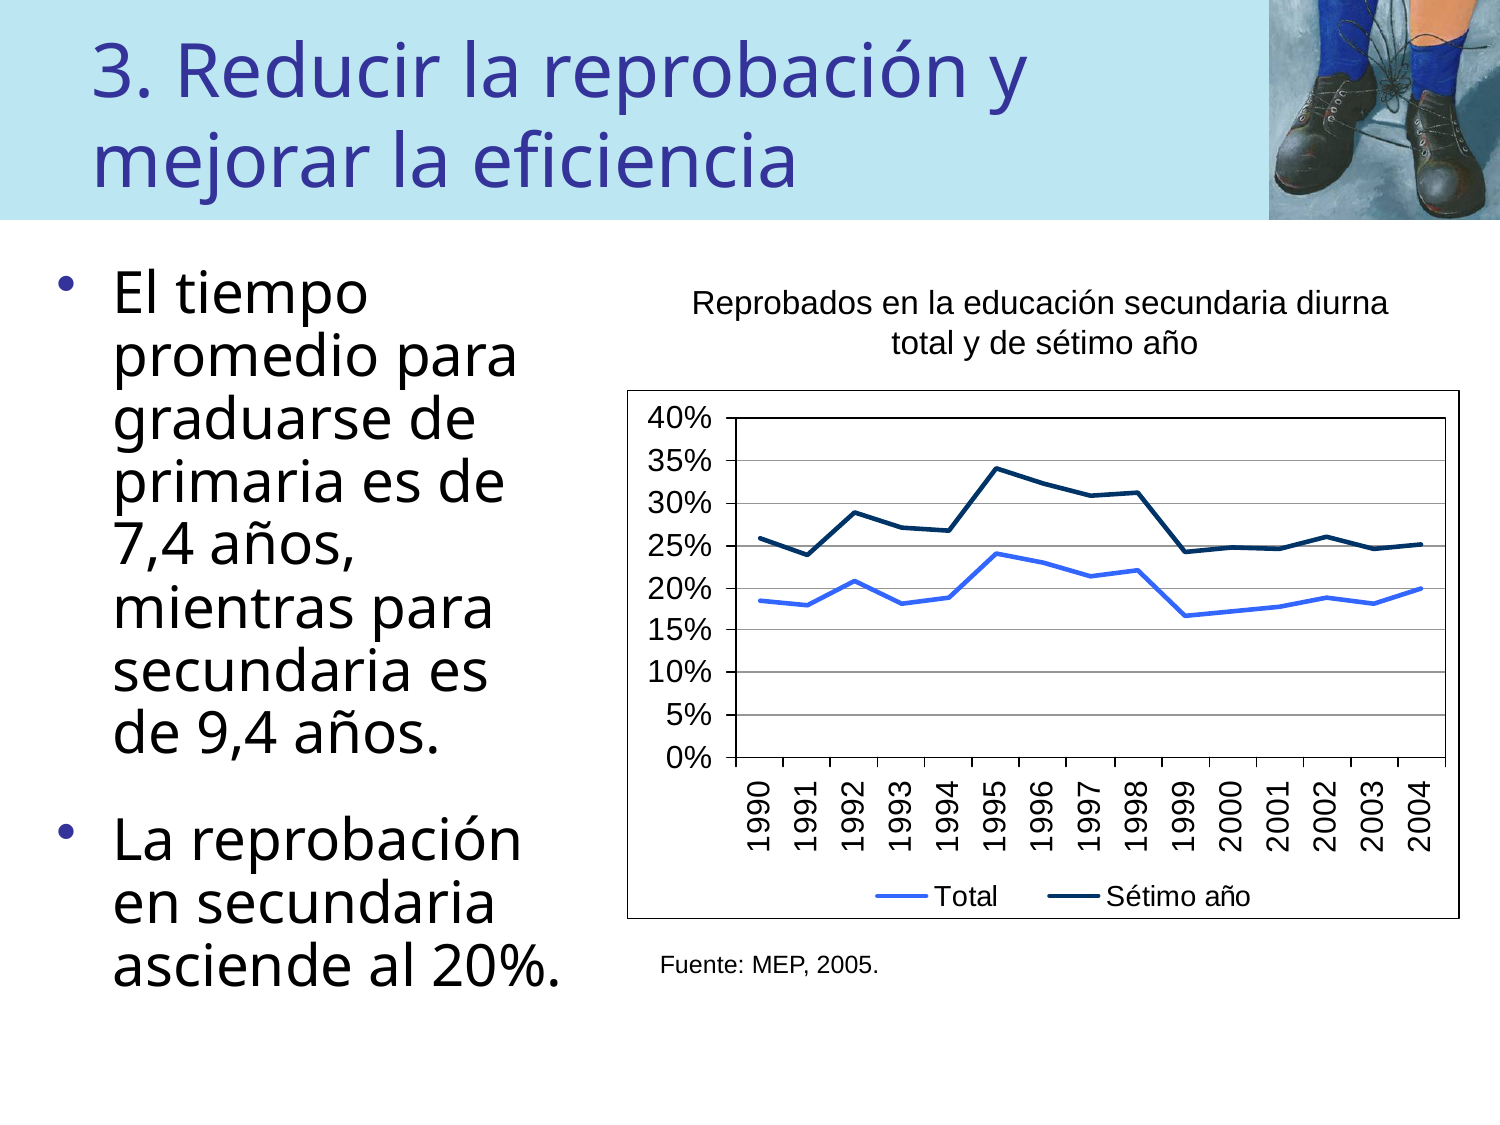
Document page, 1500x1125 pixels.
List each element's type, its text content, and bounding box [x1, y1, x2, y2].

picture [0, 0, 1500, 220]
list El tiempo promedio para graduarse de primaria es de 7,4 años, mientras para secundaria es de 9,4 años. La reprobación en secundaria asciende al 20%. [40, 315, 585, 1059]
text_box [619, 382, 1469, 927]
title 3. Reducir la reprobación y mejorar la eficiencia [76, 18, 1247, 207]
text_box Fuente: MEP, 2005. [644, 940, 895, 986]
text_box Reprobados en la educación secundaria diurna total y de sétimo año [667, 274, 1424, 369]
list El tiempo promedio para graduarse de primaria es de 7,4 años, mientras para secundaria es de 9,4 años. La reprobación en secundaria asciende al 20%. [40, 255, 585, 314]
